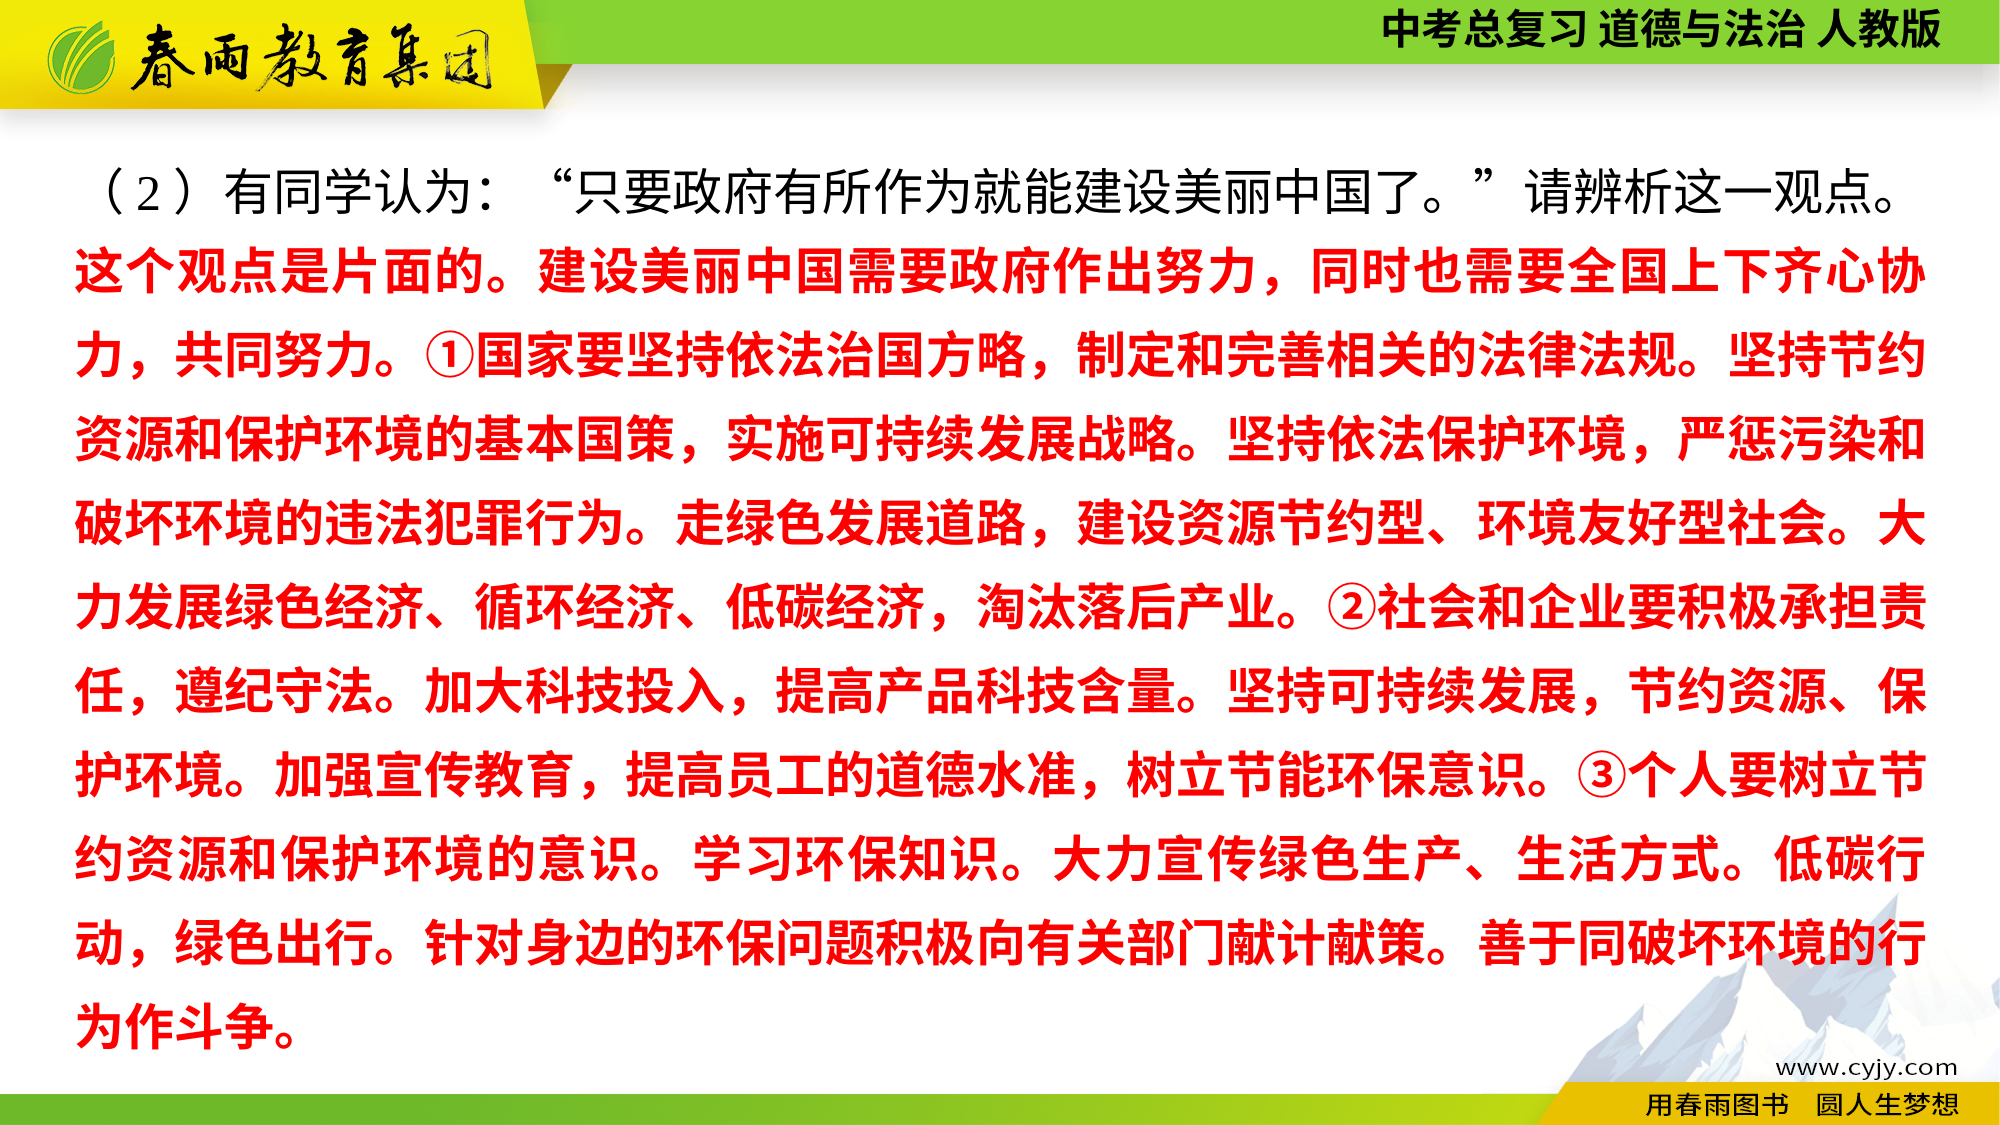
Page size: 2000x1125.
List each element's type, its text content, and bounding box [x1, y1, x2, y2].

text_box 这个观点是片面的。建设美丽中国需要政府作出努力，同时也需要全国上下齐心协力，共同努力。①国家要坚持依法治国方略，制定和完善相关的法律法规。坚持节约资源和保护环境的基本国策，实施可持续发展战略。坚持依法保护环境，严惩污染和破坏环境的违法犯罪行为。走绿色发展道路，建设资源节约型、环境友好型社会。大力发展绿色经济、循环经济、低碳经济，淘汰落后产业。②社会和企业要积极承担责任，遵纪守法。加大科技投入，提高产品科技含量。坚持可持续发展，节约资源、保护环境。加强宣传教育，提高员工的道德水准，树立节能环保意识。③个人要树立节约资源和保护环境的意识。学习环保知识。大力宣传绿色生产、生活方式。低碳行动，绿色出行。针对身边的环保问题积极向有关部门献计献策。善于同破坏环境的行为作斗争。 [59, 207, 1944, 1063]
picture [0, 0, 2000, 1125]
list （2）有同学认为：“只要政府有所作为就能建设美丽中国了。”请辨析这一观点。 [59, 122, 1944, 207]
